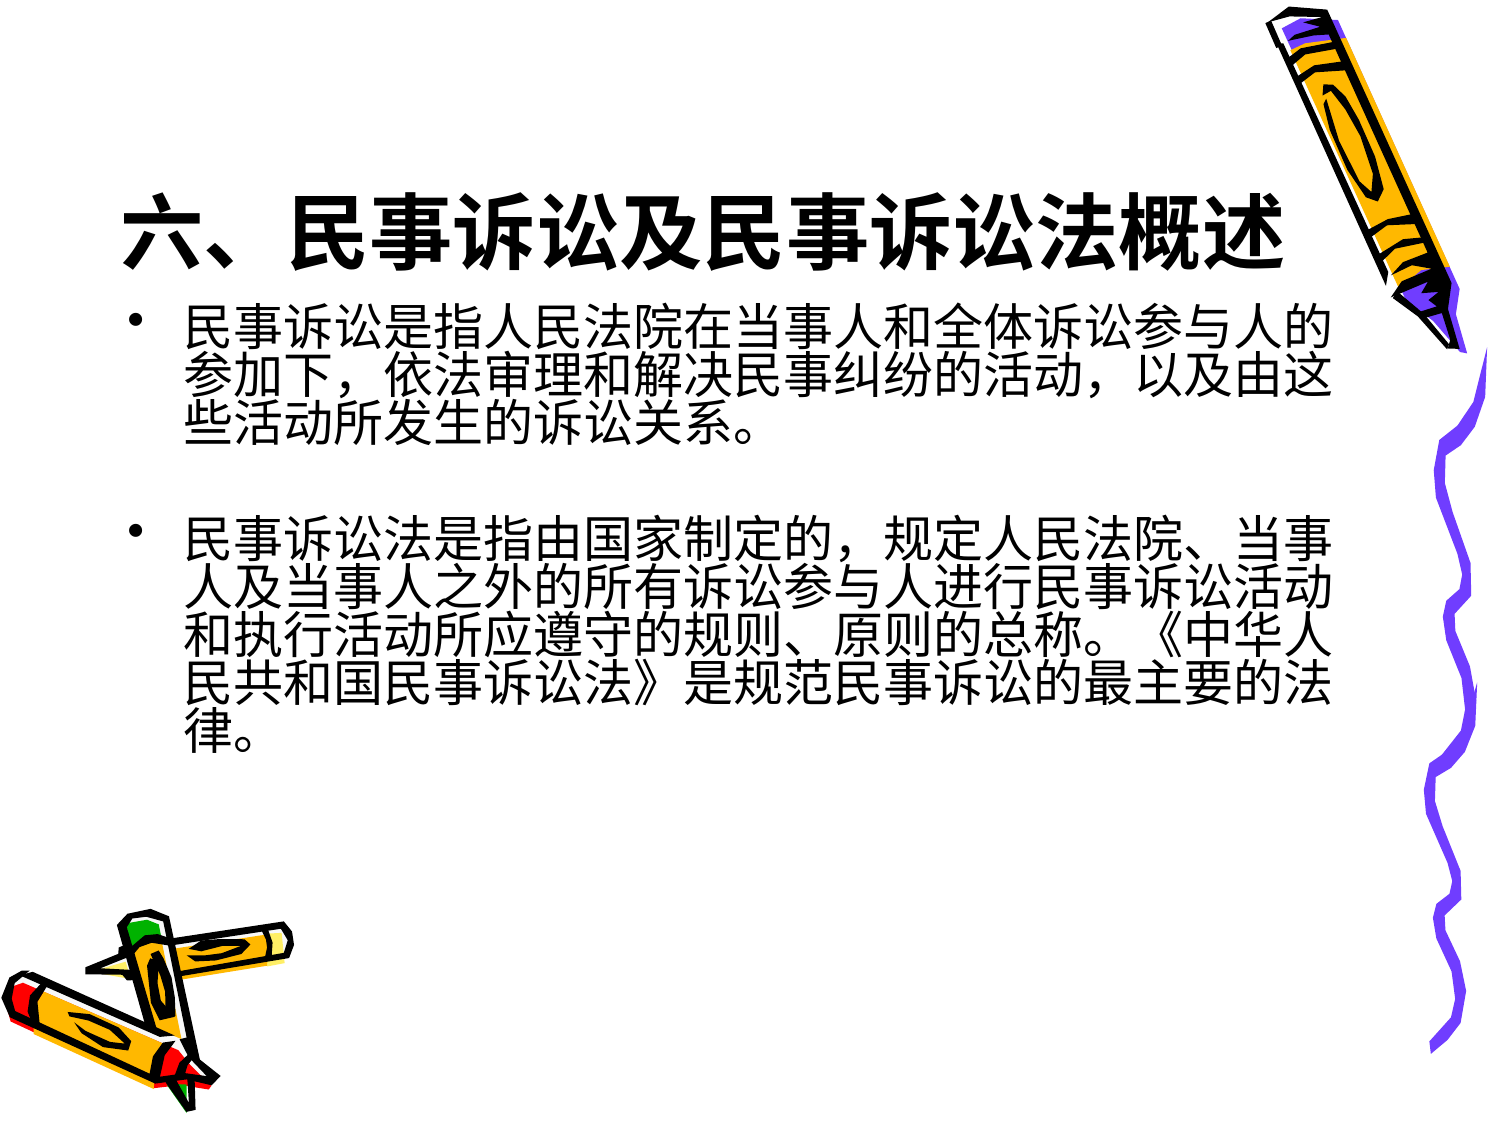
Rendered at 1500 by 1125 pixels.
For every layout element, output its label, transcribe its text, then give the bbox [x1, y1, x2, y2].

list 民事诉讼是指人民法院在当事人和全体诉讼参与人的参加下，依法审理和解决民事纠纷的活动，以及由这些活动所发生的诉讼关系。 民事诉讼法是指由国家制定的，规定人民法院、当事人及当事人之外的所有诉讼参与人进行民事诉讼活动和执行活动所应遵守的规则、原则的总称。《中华人民共和国民事诉讼法》是规范民事诉讼的最主要的法律。 [112, 299, 1376, 901]
title 六、民事诉讼及民事诉讼法概述 [64, 24, 1341, 288]
